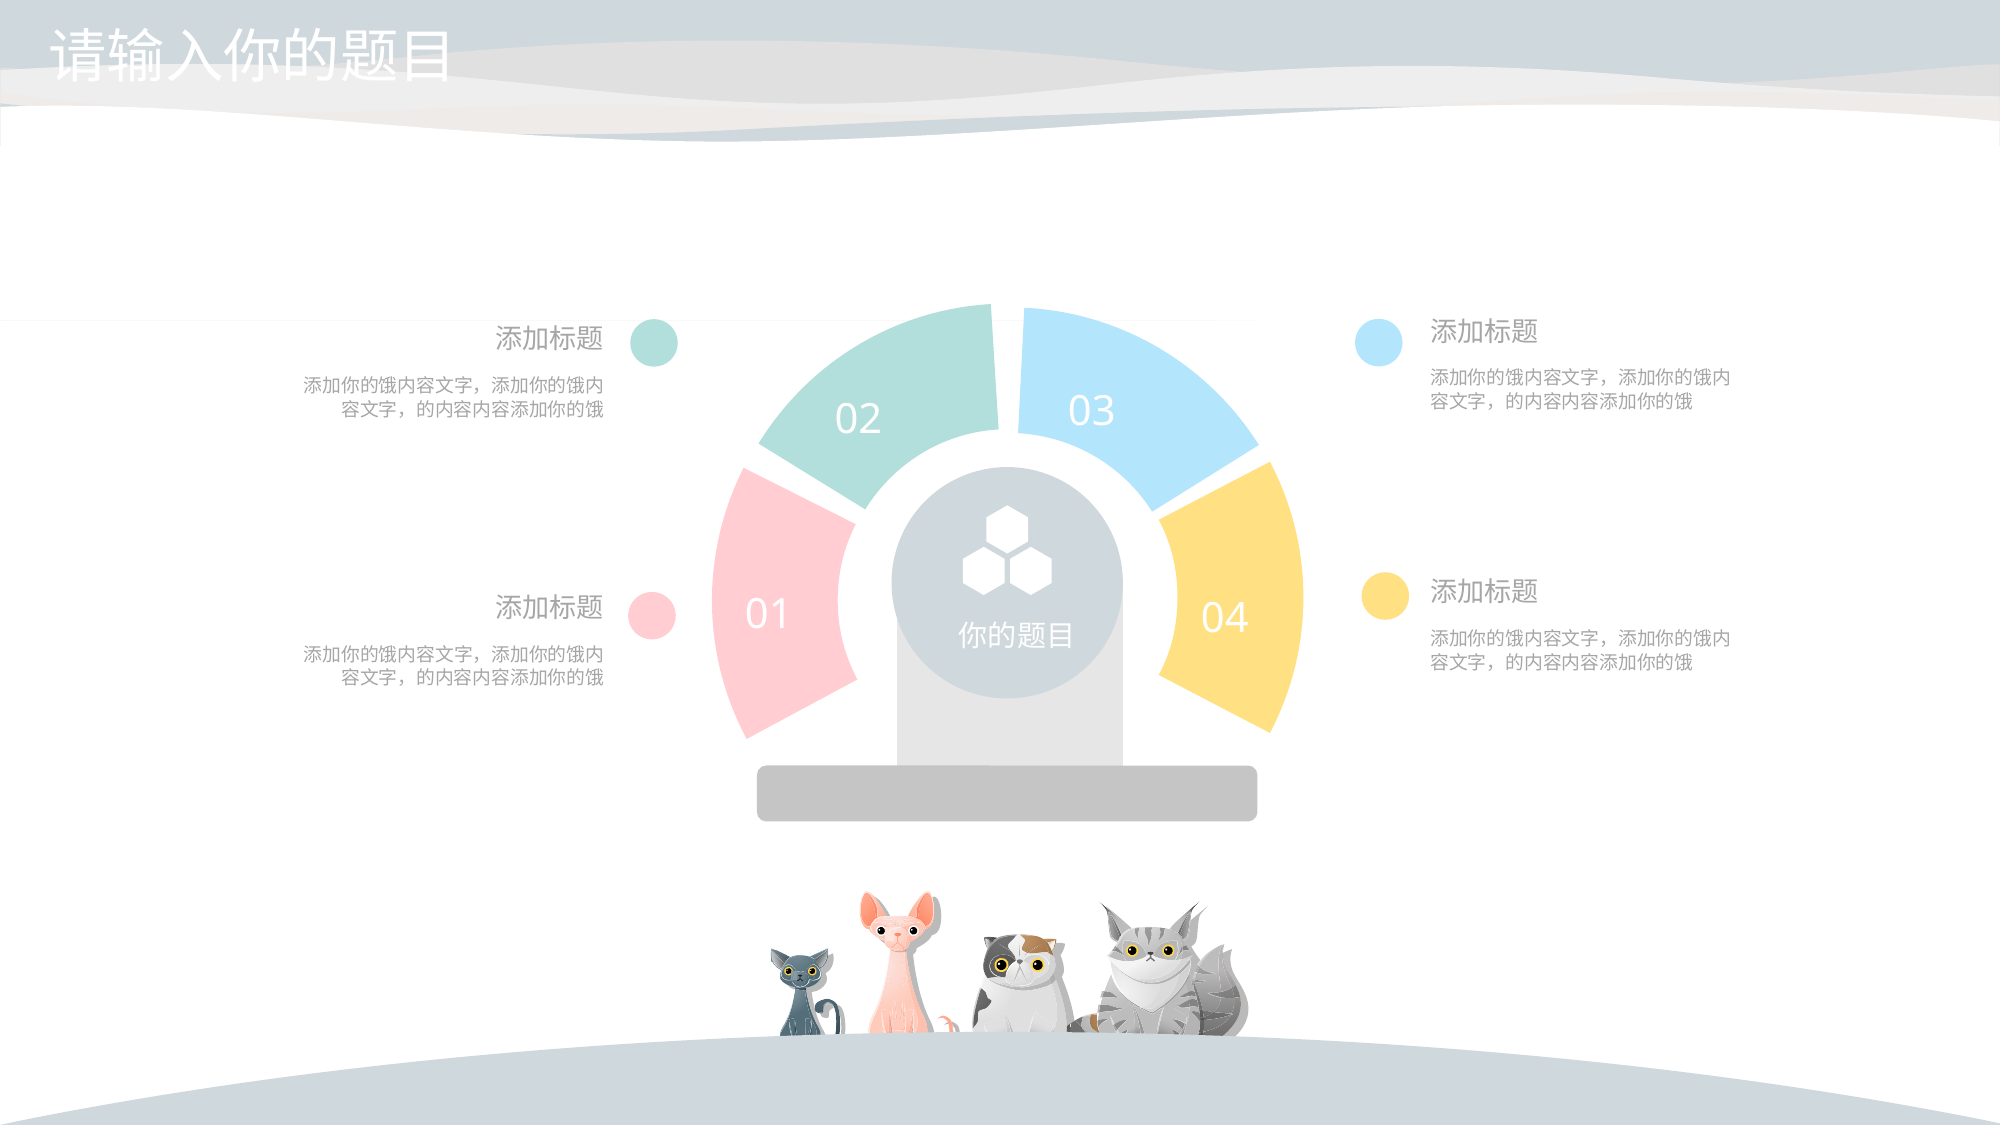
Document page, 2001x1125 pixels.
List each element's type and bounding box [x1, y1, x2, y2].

text_box [1355, 306, 1754, 680]
text_box [280, 314, 678, 696]
text_box [1018, 307, 1259, 512]
text_box [1158, 461, 1332, 733]
text_box [711, 467, 858, 739]
text_box [758, 304, 999, 510]
text_box [891, 467, 1123, 699]
text_box [756, 579, 1258, 822]
